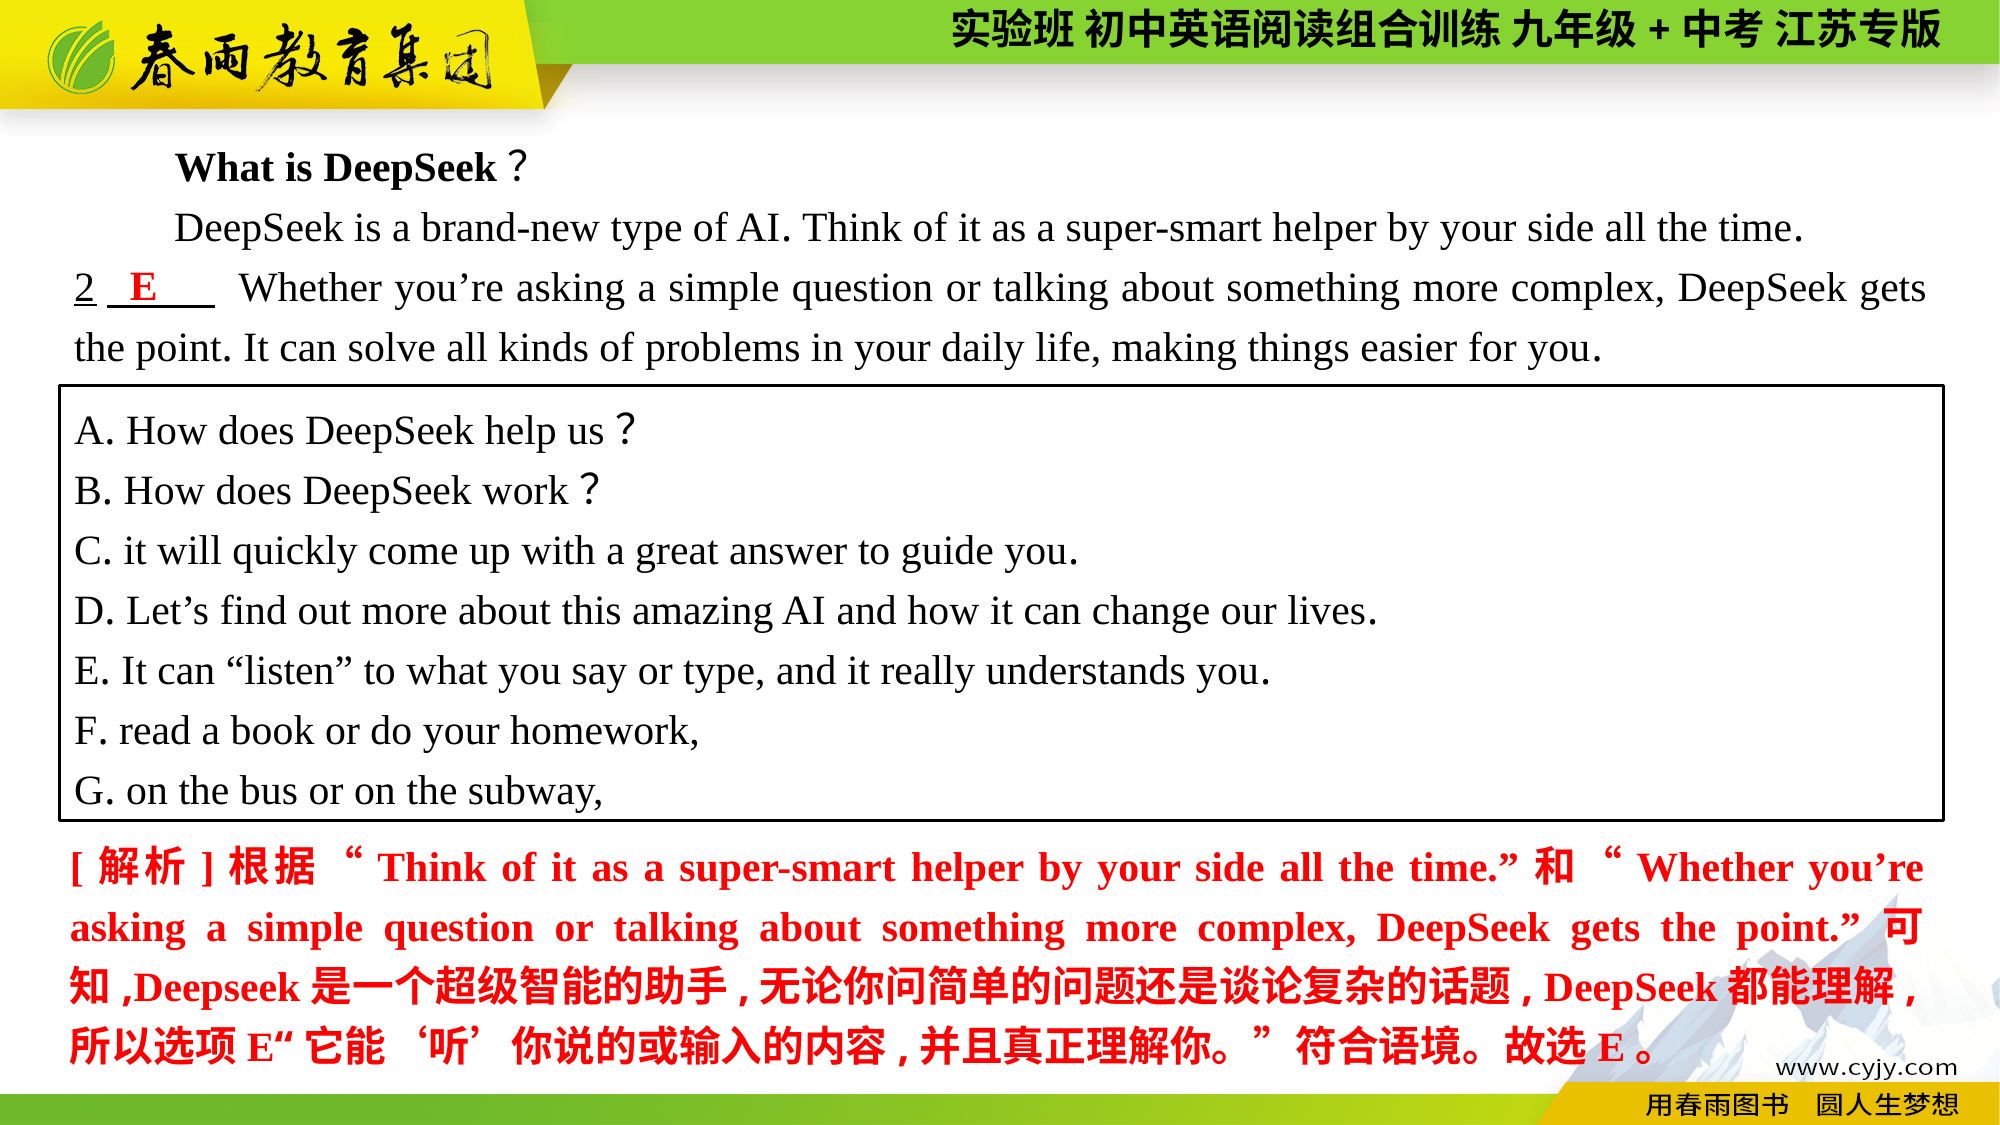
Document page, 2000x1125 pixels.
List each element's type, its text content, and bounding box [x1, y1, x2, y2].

text_box A. How does DeepSeek help us？ B. How does DeepSeek work？ C. it will quickly come up with a great answer to guide you. D. Let’s find out more about this amazing AI and how it can change our lives. E. It can “listen” to what you say or type, and it really understands you. F. read a book or do your homework, G. on the bus or on the subway, [59, 385, 1944, 821]
list What is DeepSeek？ DeepSeek is a brand-new type of AI. Think of it as a super-smart helper by your side all the time. 2 Whether you’re asking a simple question or talking about something more complex, DeepSeek gets the point. It can solve all kinds of problems in your daily life, making things easier for you. [59, 122, 1944, 380]
text_box [解析]根据“Think of it as a super-smart helper by your side all the time.”和“Whether you’re asking a simple question or talking about something more complex, DeepSeek gets the point.”可知,Deepseek是一个超级智能的助手,无论你问简单的问题还是谈论复杂的话题, DeepSeek都能理解,所以选项E“它能‘听’你说的或输入的内容,并且真正理解你。”符合语境。故选E。 [54, 822, 1939, 1078]
picture [0, 0, 2000, 1125]
text_box E [115, 241, 173, 317]
